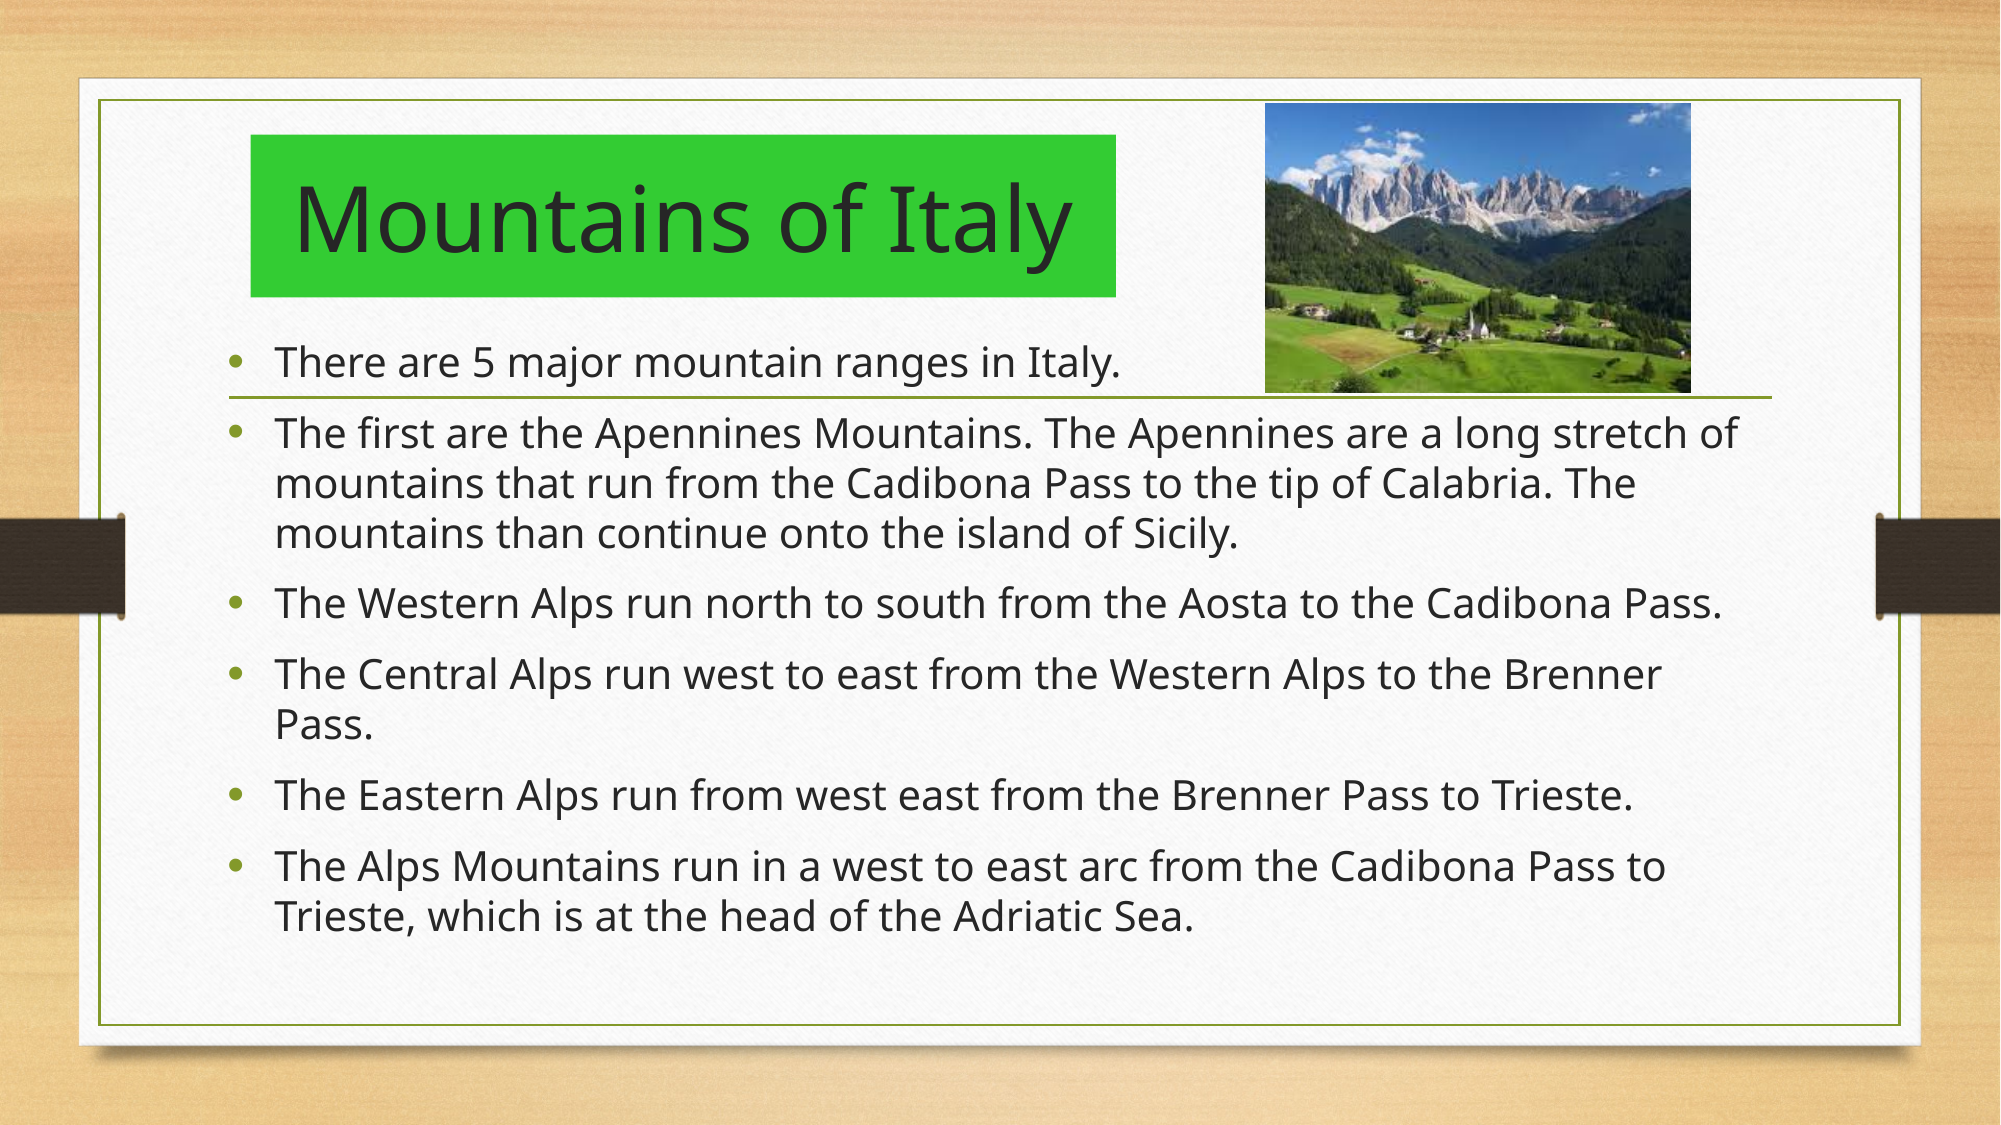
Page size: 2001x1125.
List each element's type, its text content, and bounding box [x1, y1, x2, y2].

list There are 5 major mountain ranges in Italy. The first are the Apennines Mountains. The Apennines are a long stretch of mountains that run from the Cadibona Pass to the tip of Calabria. The mountains than continue onto the island of Sicily. The Western Alps run north to south from the Aosta to the Cadibona Pass. The Central Alps run west to east from the Western Alps to the Brenner Pass. The Eastern Alps run from west east from the Brenner Pass to Trieste. The Alps Mountains run in a west to east arc from the Cadibona Pass to Trieste, which is at the head of the Adriatic Sea. [212, 327, 1788, 990]
picture [0, 0, 2001, 1125]
title Mountains of Italy [250, 134, 1116, 298]
